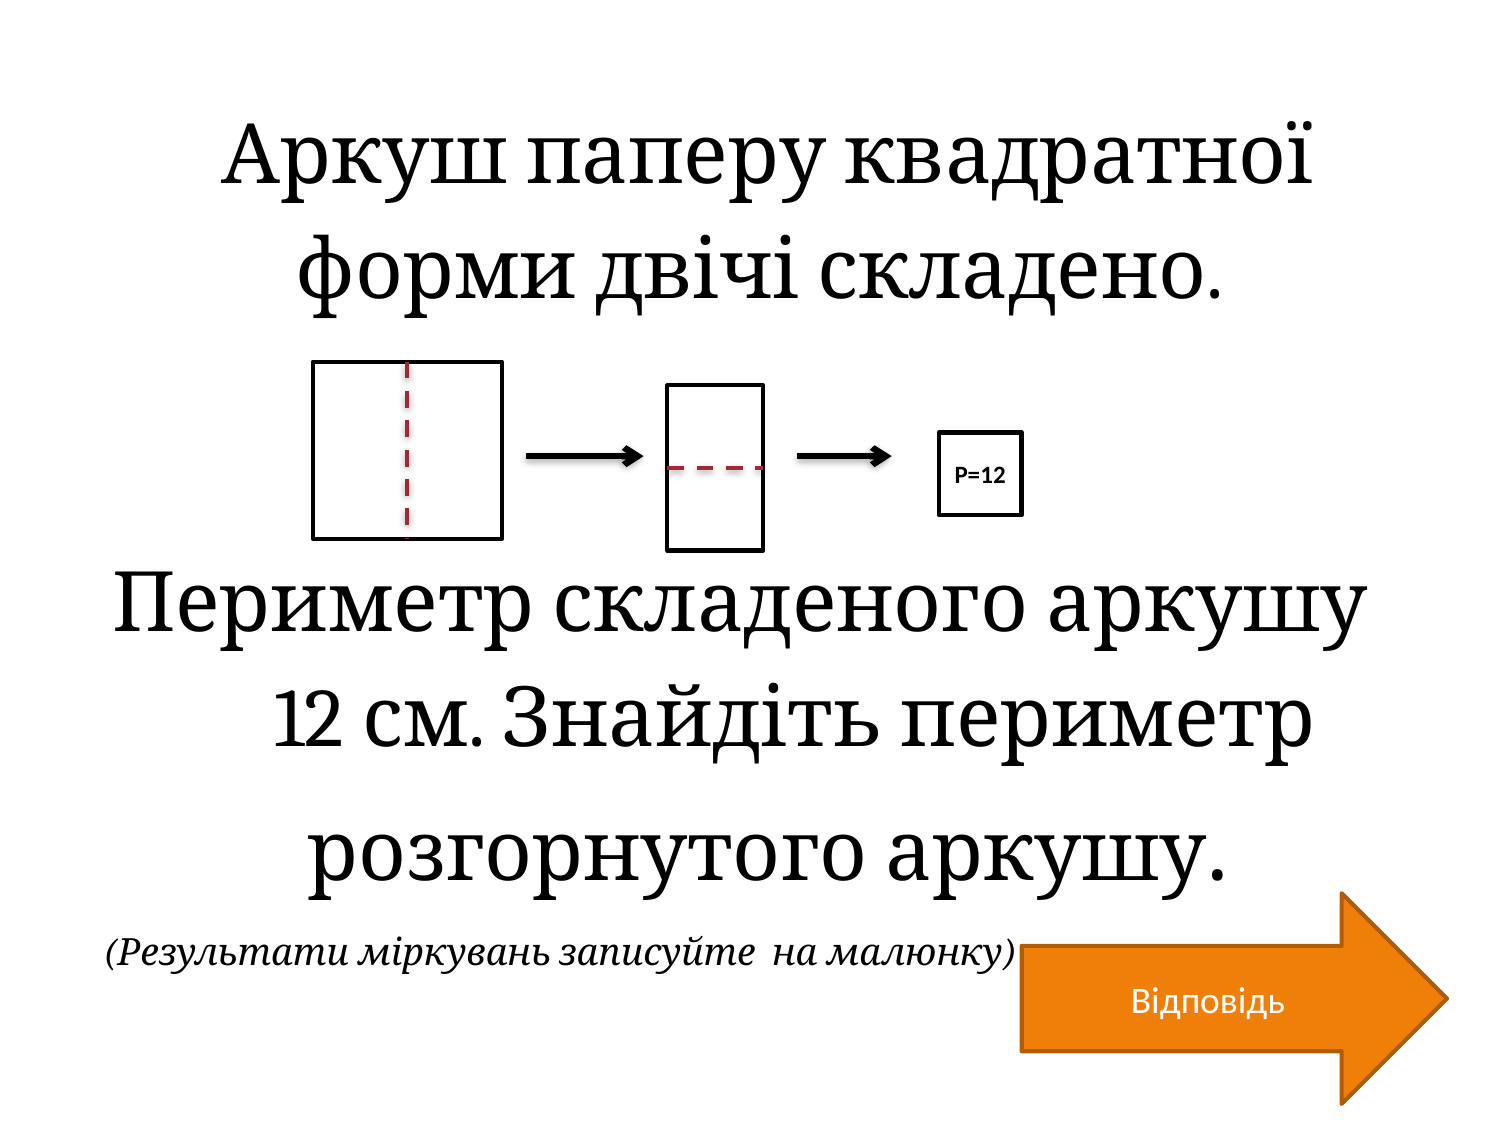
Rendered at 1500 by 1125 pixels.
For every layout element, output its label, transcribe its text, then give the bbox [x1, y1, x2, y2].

text_box [665, 476, 765, 553]
text_box [665, 383, 765, 466]
text_box Відповідь [1019, 891, 1450, 1106]
text_box Р=12 [937, 430, 1024, 517]
text_box Аркуш паперу квадратної форми двічі складено. Периметр складеного аркушу 12 см. Знайдіть периметр розгорнутого аркушу. (Результати міркувань записуйте на малюнку) [88, 78, 1447, 981]
text_box [311, 360, 504, 541]
